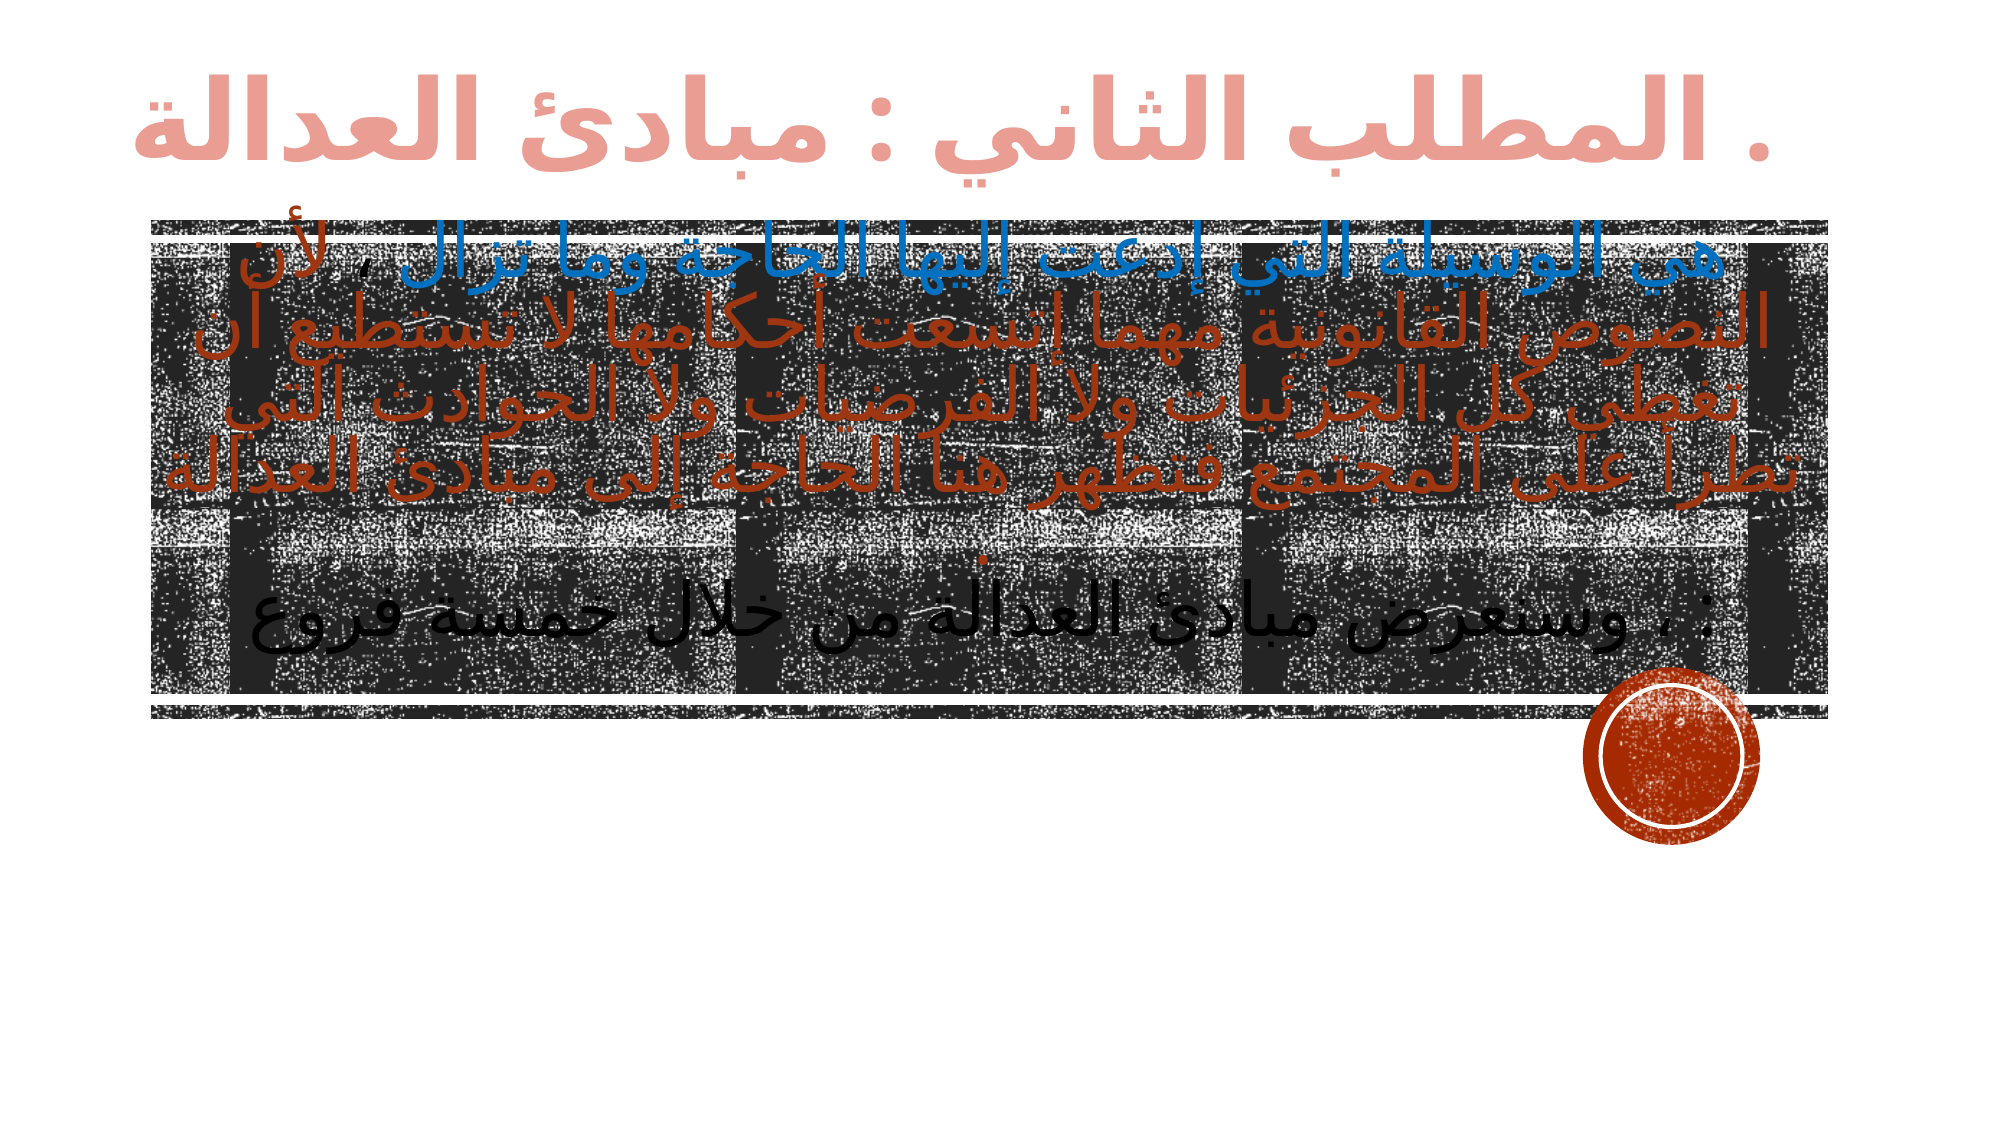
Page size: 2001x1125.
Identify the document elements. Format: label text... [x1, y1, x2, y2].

text_box المطلب الثاني : مبادئ العدالة . [113, 40, 1791, 191]
title هي الوسيلة التي إدعت إليها الحاجة وما تزال ، لأن النصوص القانونية مهما إتسعت أحكامها لا تستطيع أن تغطي كل الجزئيات ولا الفرضيات ولا الحوادث التي تطرأ على المجتمع فتظهر هنا الحاجة إلى مبادئ العدالة . ، وسنعرض مبادئ العدالة من خلال خمسة فروع : [140, 230, 1826, 720]
